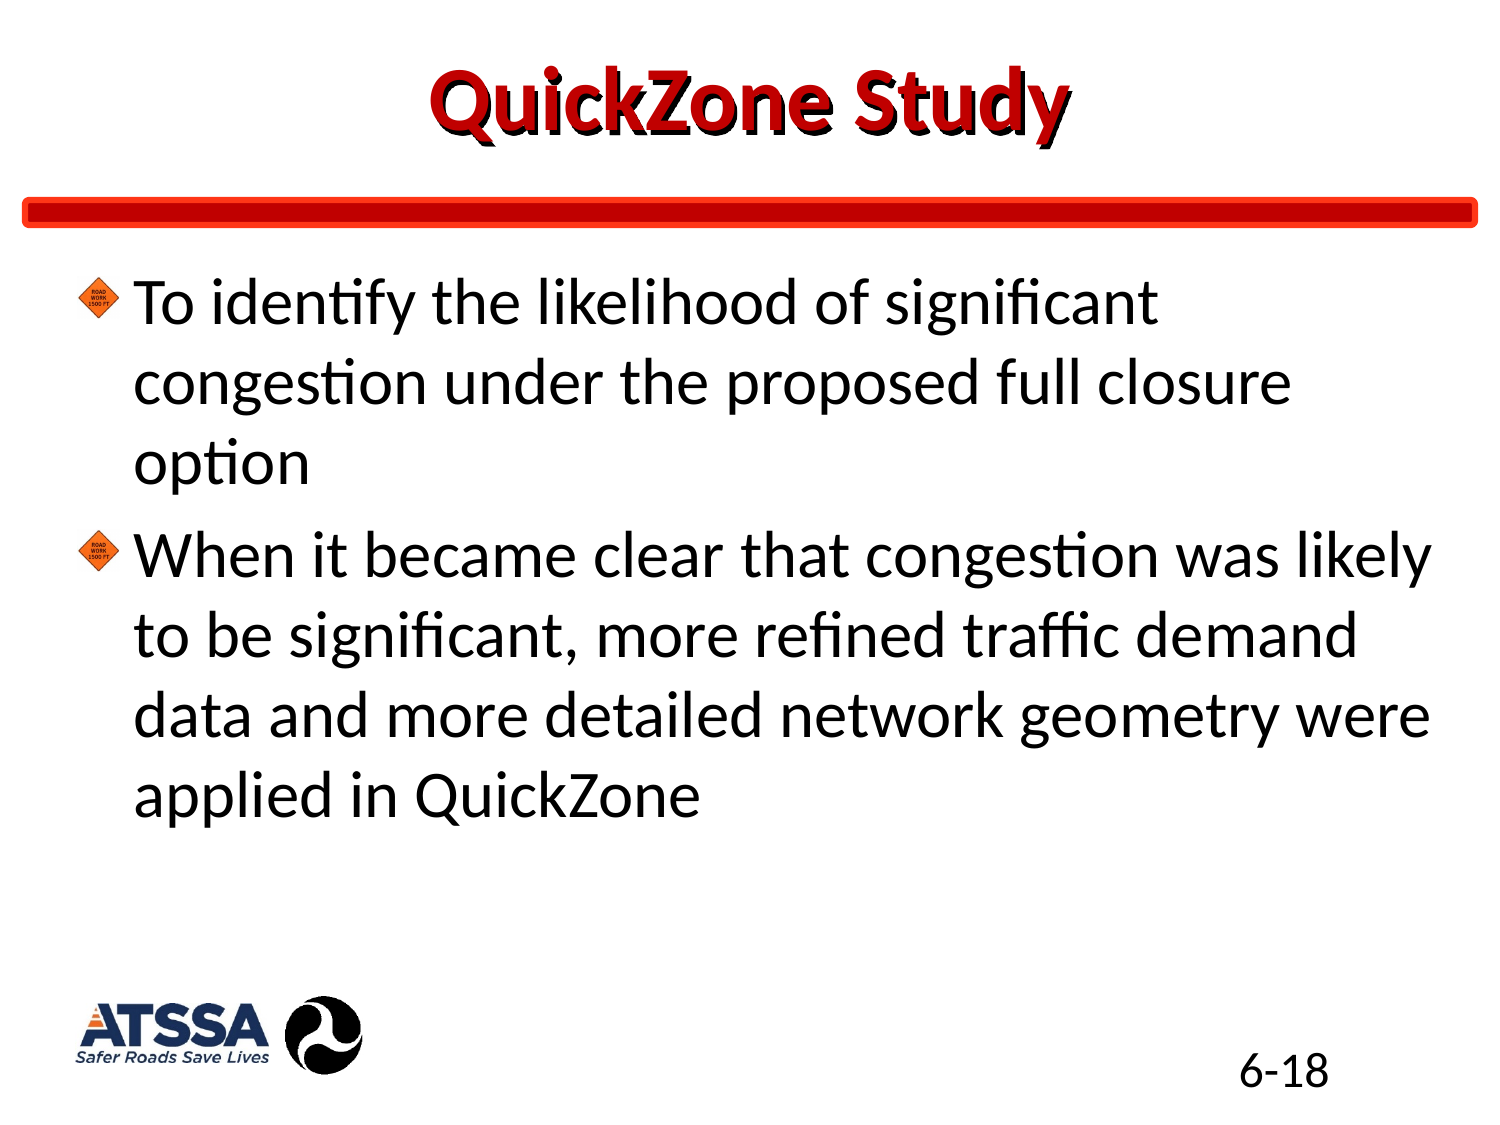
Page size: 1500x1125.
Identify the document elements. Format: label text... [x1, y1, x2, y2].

picture [75, 1003, 269, 1063]
picture [276, 989, 370, 1077]
title QuickZone Study [0, 0, 1500, 188]
picture [77, 276, 120, 319]
list To identify the likelihood of significant congestion under the proposed full closure option When it became clear that congestion was likely to be significant, more refined traffic demand data and more detailed network geometry were applied in QuickZone [62, 249, 1451, 988]
picture [77, 529, 120, 572]
